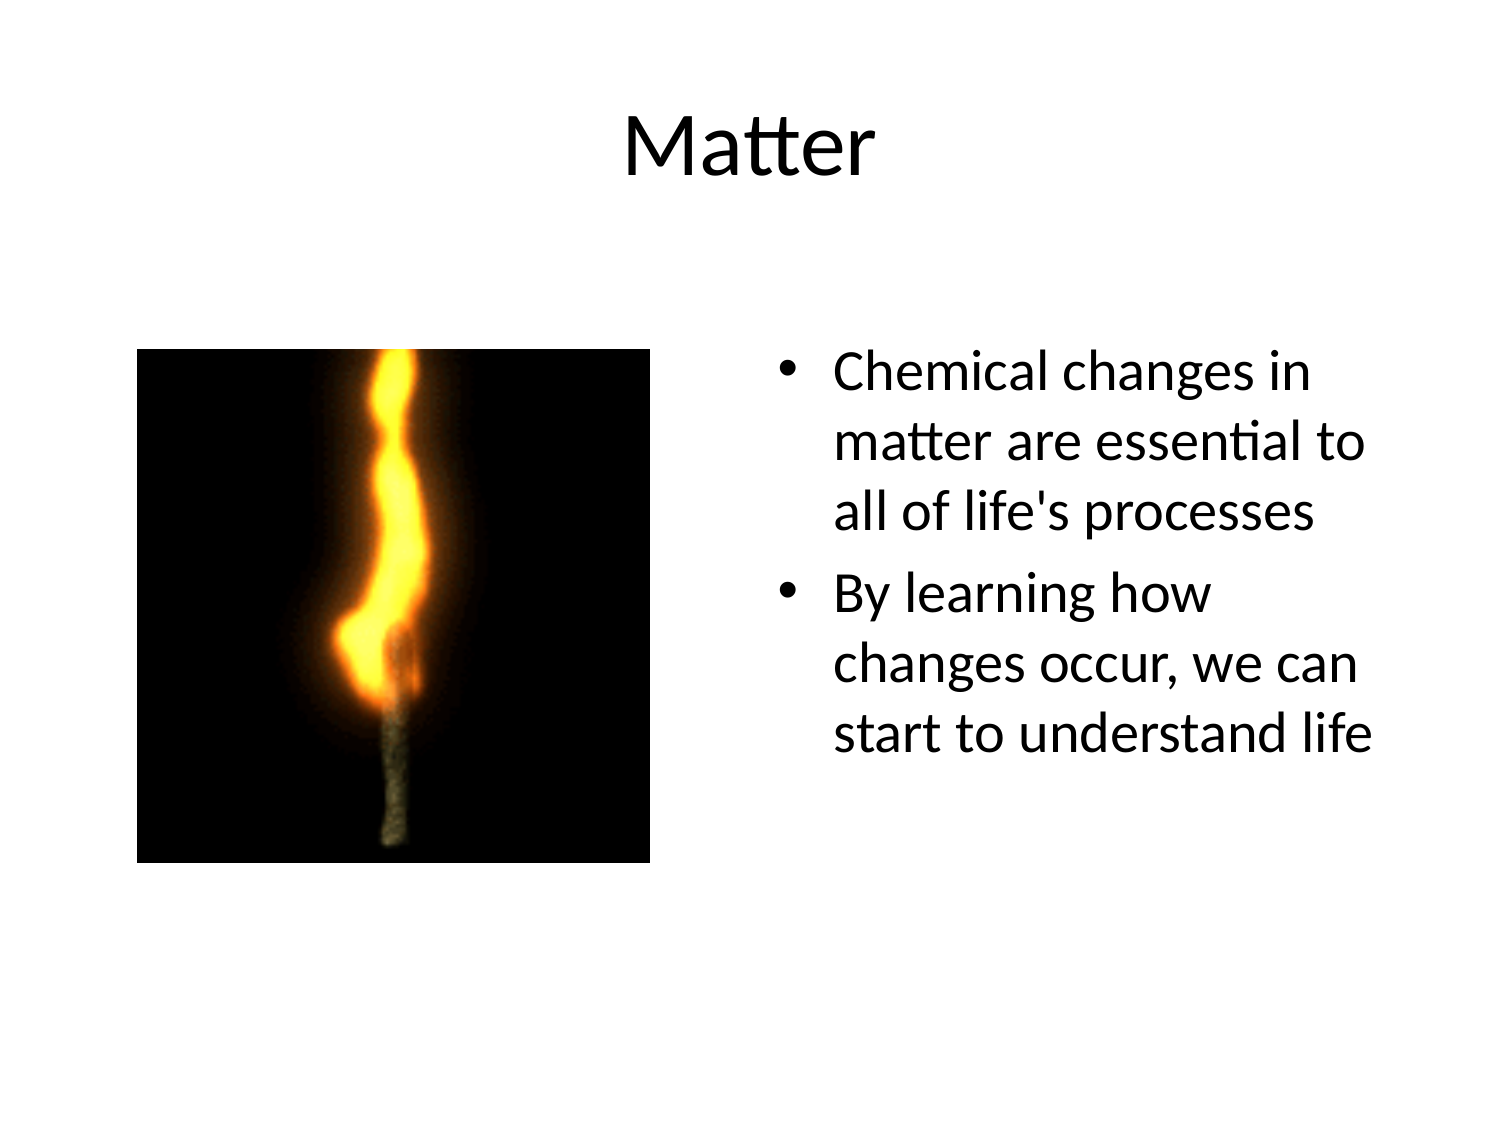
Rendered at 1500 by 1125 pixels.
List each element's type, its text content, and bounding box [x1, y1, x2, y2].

picture [137, 349, 651, 863]
title Matter [75, 45, 1425, 233]
list Chemical changes in matter are essential to all of life's processes By learning how changes occur, we can start to understand life [762, 324, 1425, 938]
